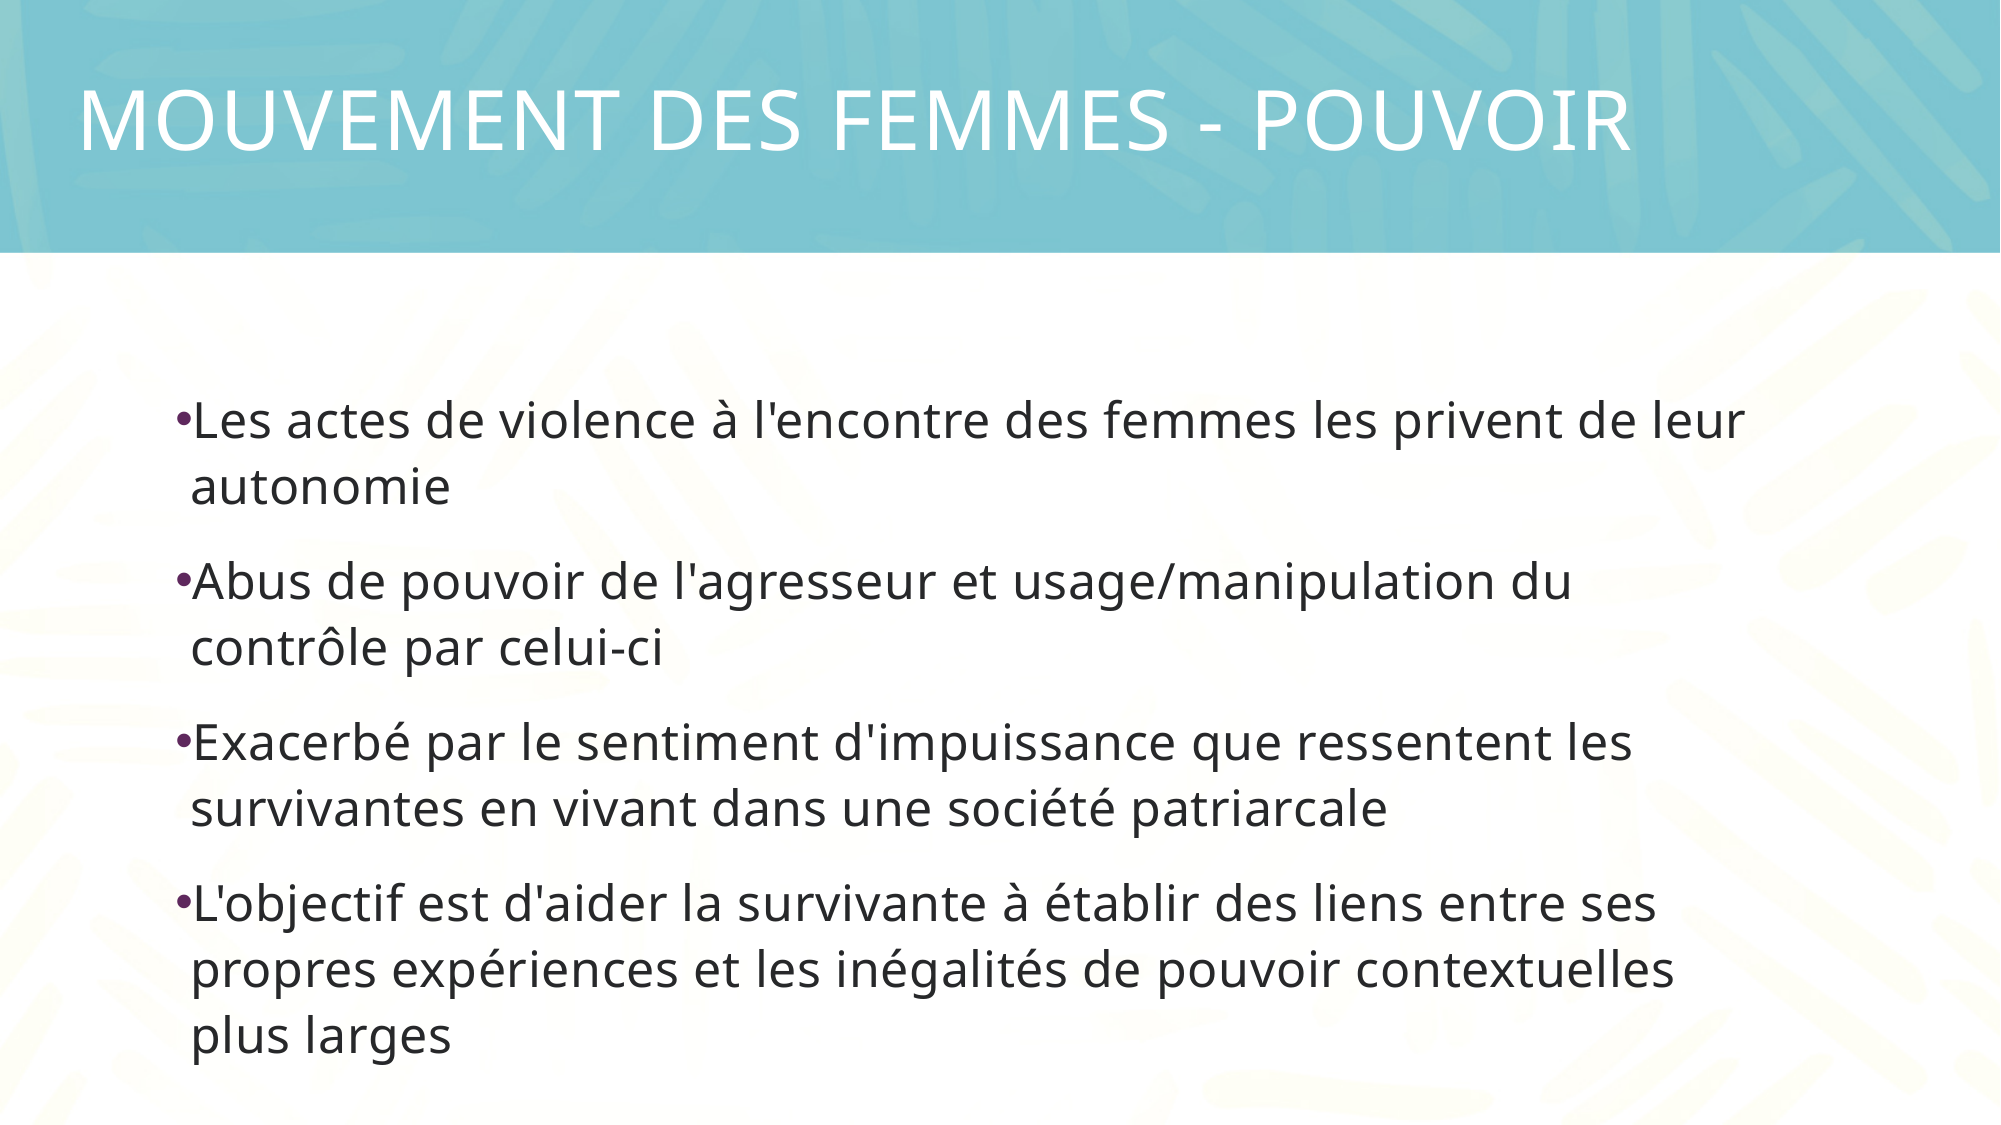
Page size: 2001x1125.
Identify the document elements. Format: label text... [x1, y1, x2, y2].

picture [0, 0, 2000, 1125]
title Mouvement des femmes - Pouvoir [61, 33, 1938, 220]
list Les actes de violence à l'encontre des femmes les privent de leur autonomie Abus de pouvoir de l'agresseur et usage/manipulation du contrôle par celui-ci Exacerbé par le sentiment d'impuissance que ressentent les survivantes en vivant dans une société patriarcale L'objectif est d'aider la survivante à établir des liens entre ses propres expériences et les inégalités de pouvoir contextuelles plus larges [167, 374, 1763, 1036]
